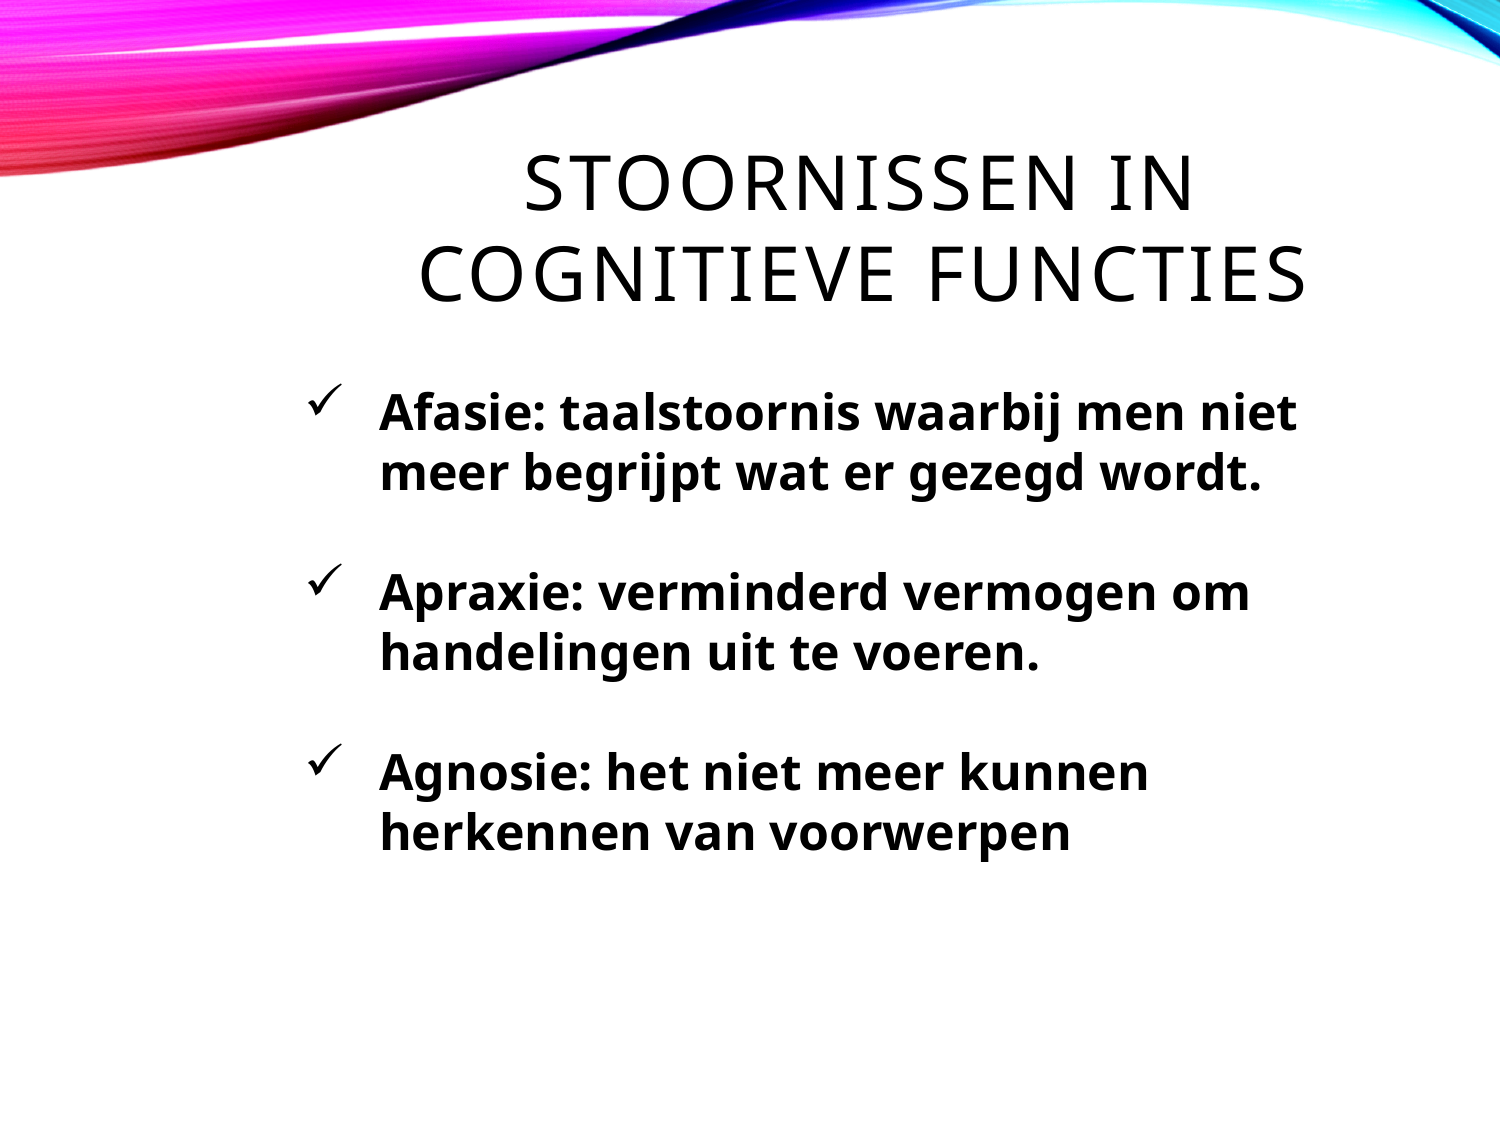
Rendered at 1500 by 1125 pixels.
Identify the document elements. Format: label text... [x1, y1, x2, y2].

picture [0, 0, 1500, 178]
text_box Afasie: taalstoornis waarbij men niet meer begrijpt wat er gezegd wordt. Apraxie: verminderd vermogen om handelingen uit te voeren. Agnosie: het niet meer kunnen herkennen van voorwerpen [289, 373, 1350, 869]
text_box Stoornissen in cognitieve functies [325, 125, 1401, 326]
